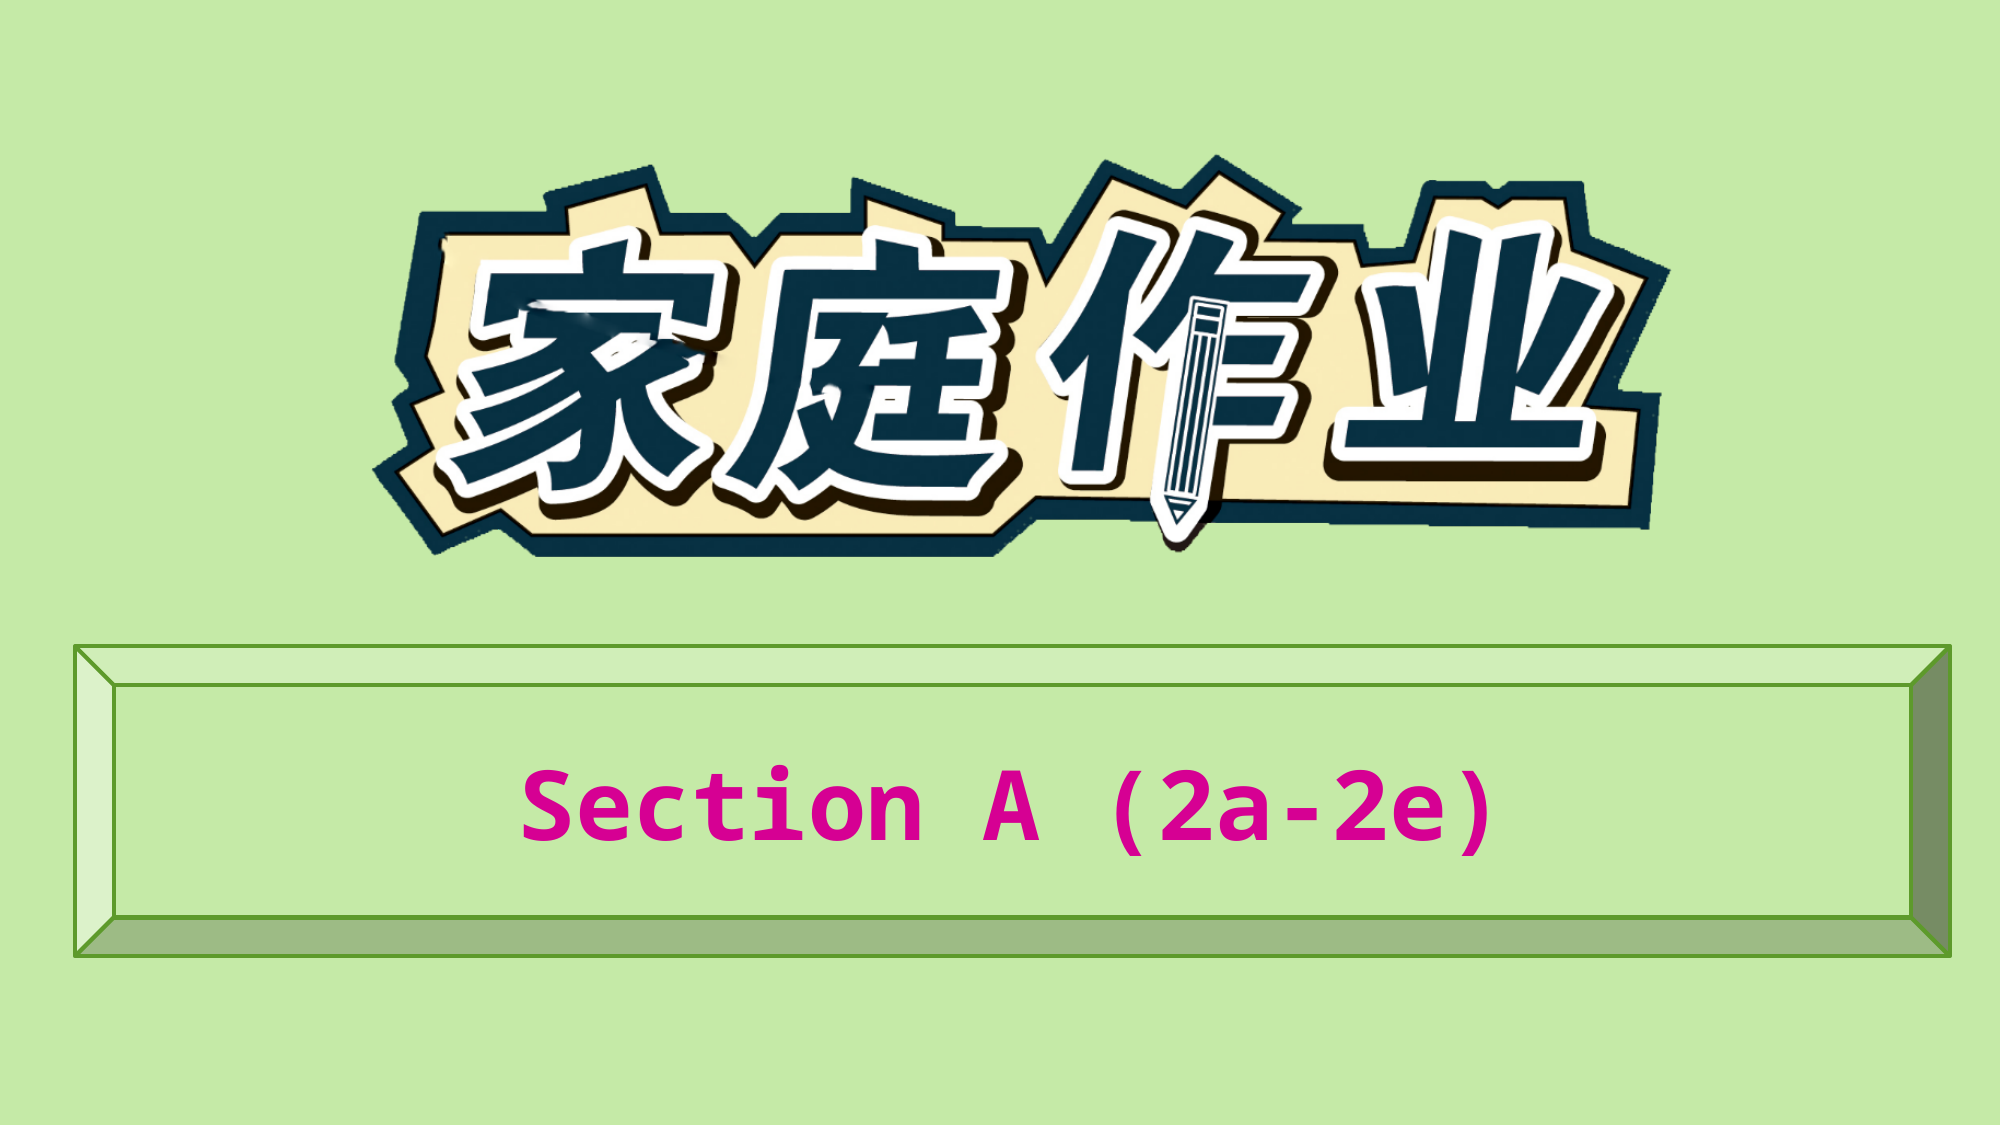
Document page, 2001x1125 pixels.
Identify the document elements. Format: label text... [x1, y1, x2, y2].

picture [369, 87, 1675, 644]
text_box Section A (2a-2e) [73, 644, 1952, 958]
